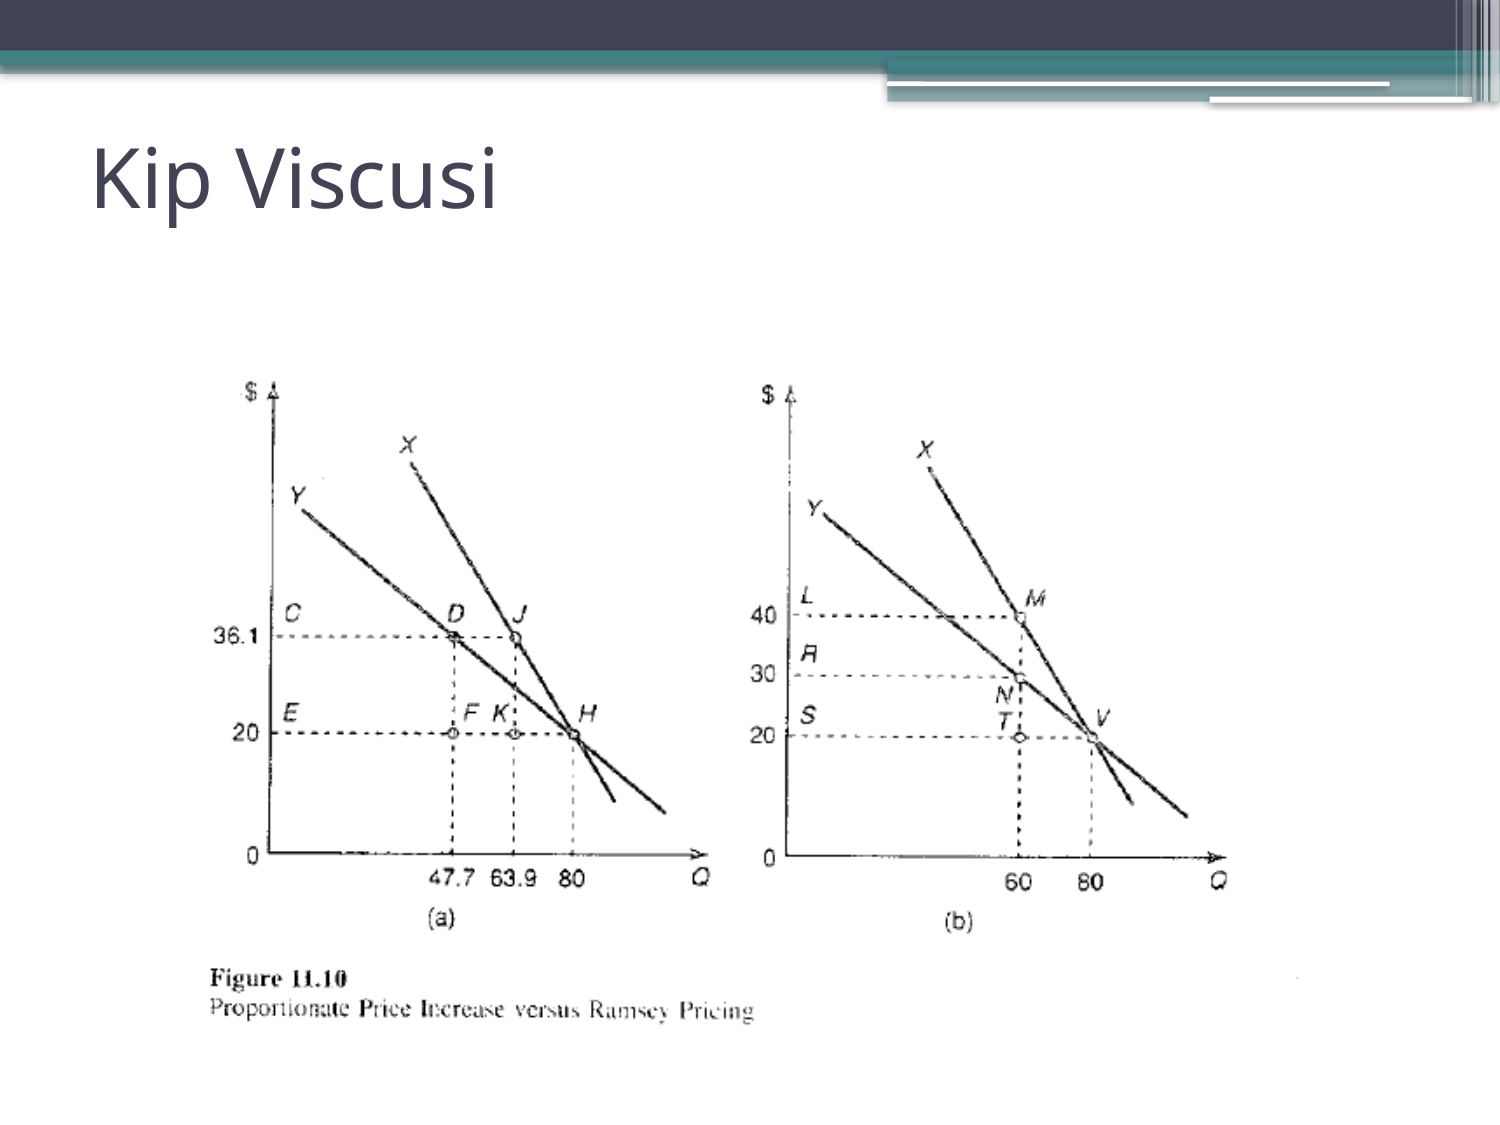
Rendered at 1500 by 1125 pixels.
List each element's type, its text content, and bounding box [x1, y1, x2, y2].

title Kip Viscusi [75, 87, 1425, 263]
picture [149, 324, 1360, 1080]
